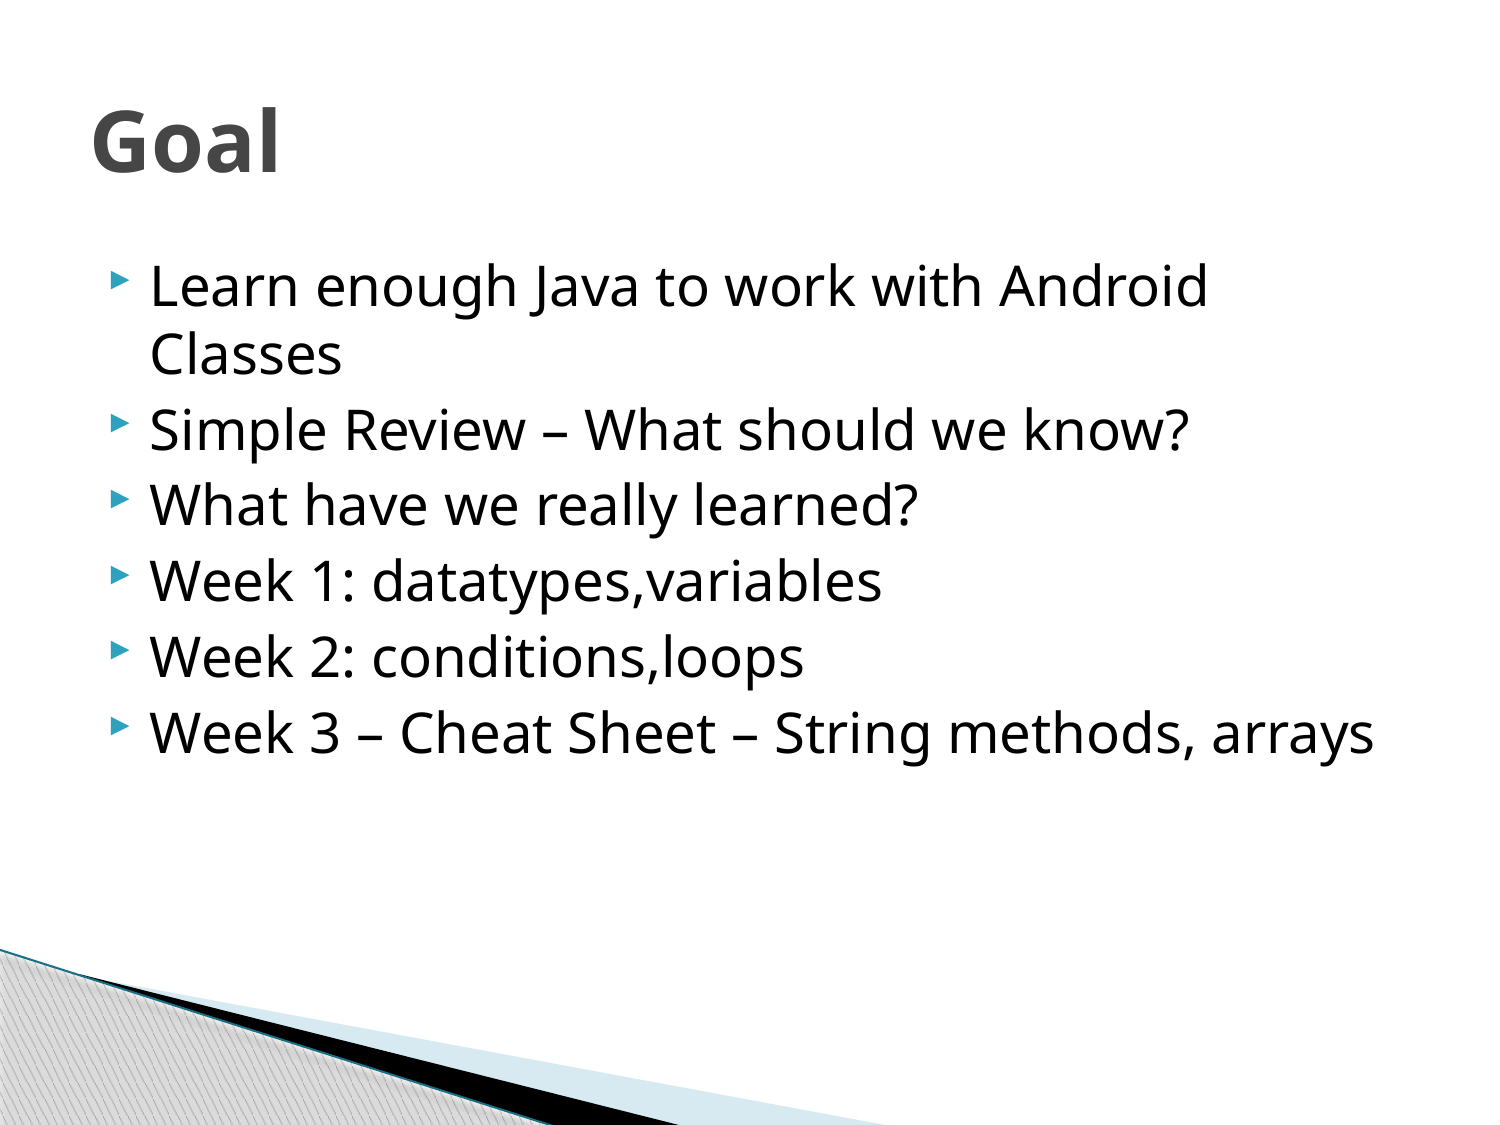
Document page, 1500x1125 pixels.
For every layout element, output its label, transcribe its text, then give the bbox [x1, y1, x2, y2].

title Goal [75, 45, 1425, 233]
list Learn enough Java to work with Android Classes Simple Review – What should we know? What have we really learned? Week 1: datatypes,variables Week 2: conditions,loops Week 3 – Cheat Sheet – String methods, arrays [75, 243, 1425, 986]
